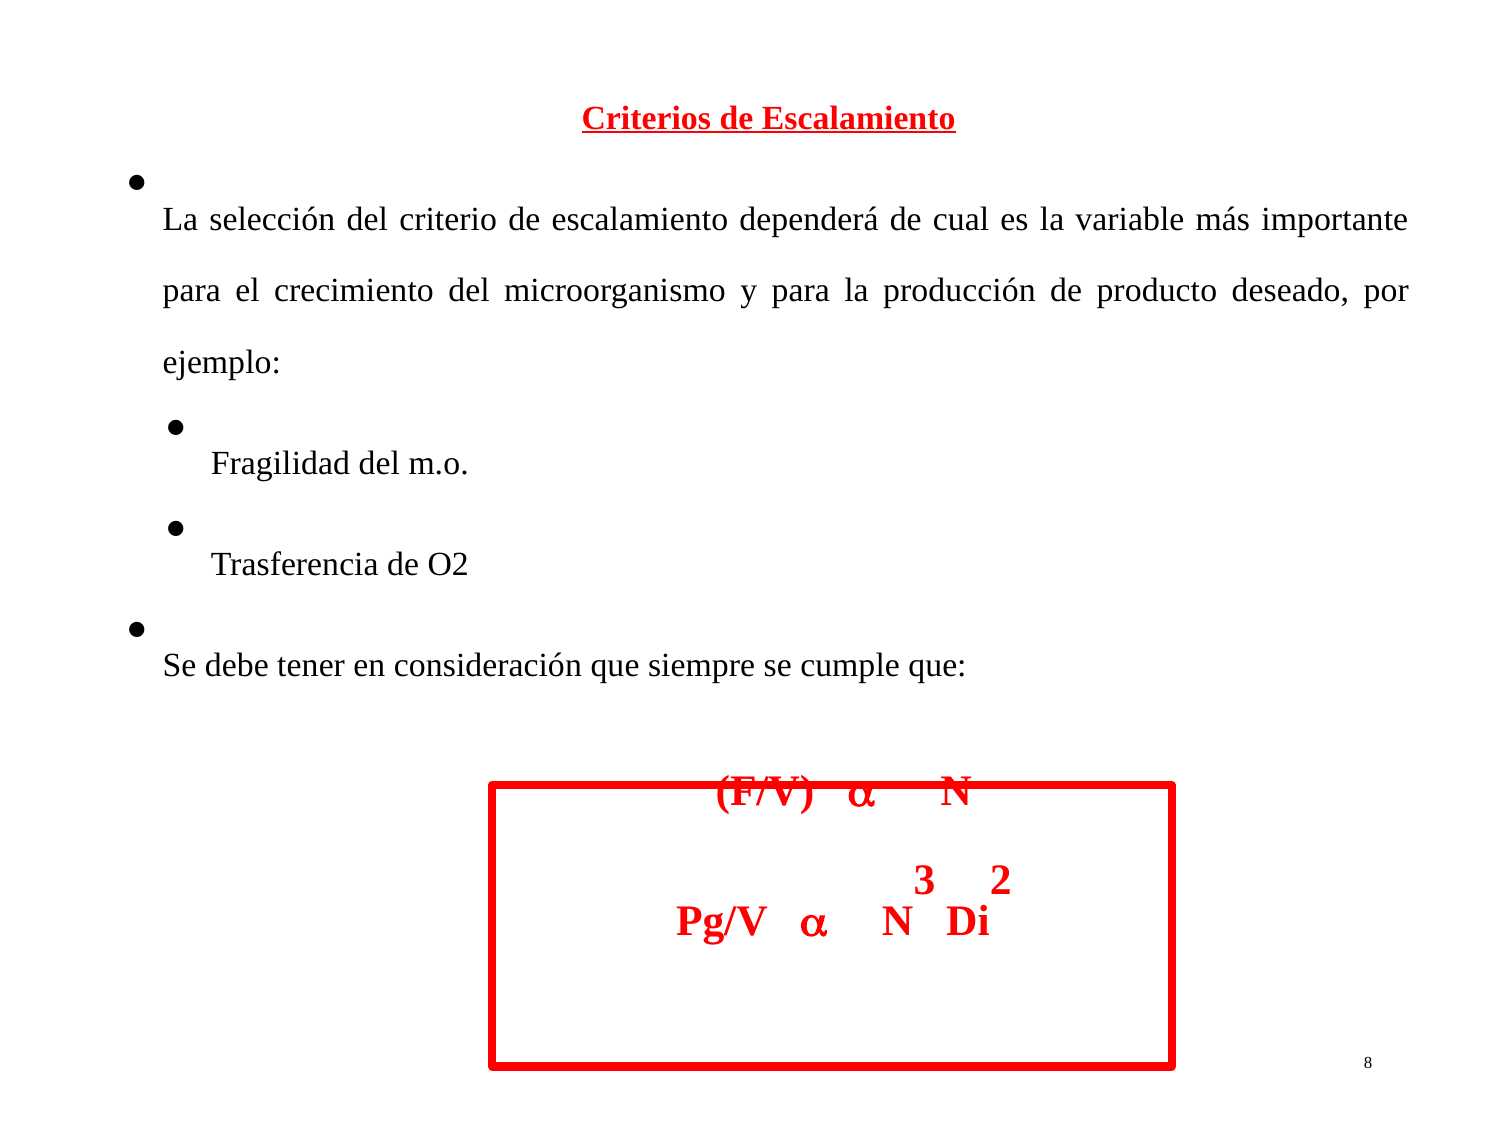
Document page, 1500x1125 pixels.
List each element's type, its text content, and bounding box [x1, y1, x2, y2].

slide_number 8 [1074, 1024, 1388, 1101]
text_box Criterios de Escalamiento La selección del criterio de escalamiento dependerá de cual es la variable más importante para el crecimiento del microorganismo y para la producción de producto deseado, por ejemplo: Fragilidad del m.o. Trasferencia de O2 Se debe tener en consideración que siempre se cumple que: (F/V) a N Pg/V a N3 Di2 [112, 50, 1425, 1083]
text_box [492, 785, 1172, 1067]
